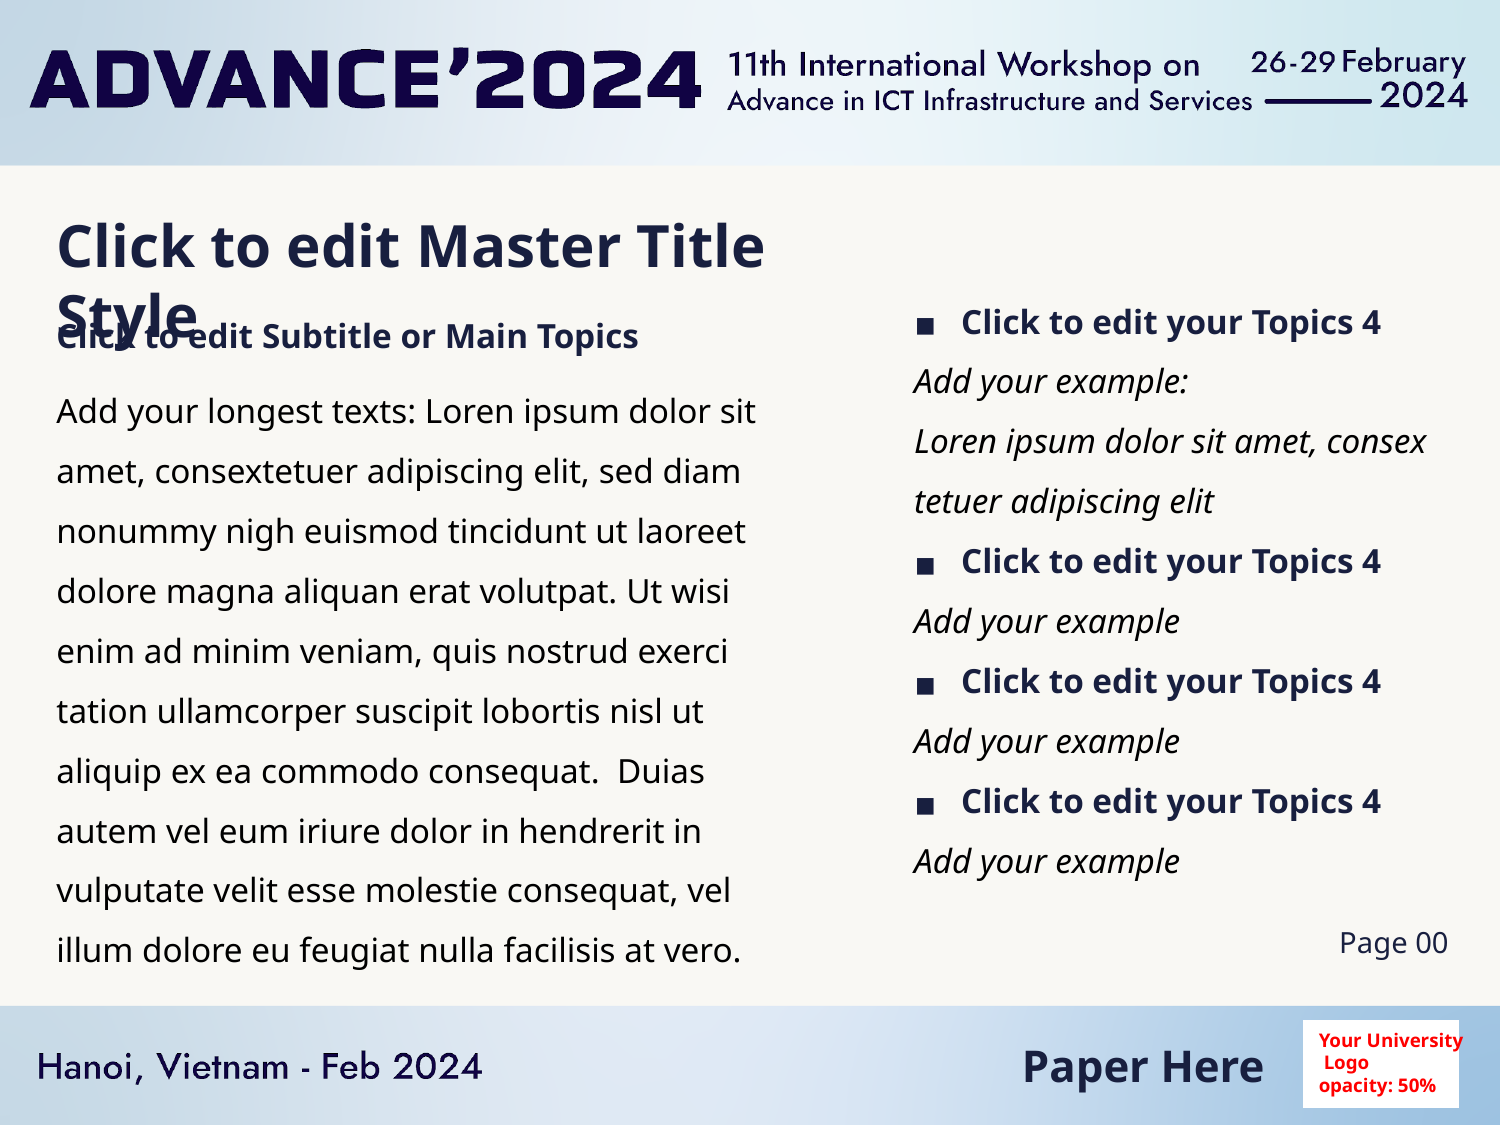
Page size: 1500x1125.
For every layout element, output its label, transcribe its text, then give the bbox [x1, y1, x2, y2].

text_box Click to edit your Topics 4 Add your example: Loren ipsum dolor sit amet, consextetuer adipiscing elit Click to edit your Topics 4 Add your example Click to edit your Topics 4 Add your example Click to edit your Topics 4 Add your example [899, 273, 1453, 888]
picture [0, 0, 1500, 1125]
text_box Click to edit Master Title Style [41, 202, 891, 308]
text_box Click to edit Subtitle or Main Topics [41, 308, 891, 363]
text_box Paper Here [520, 1030, 1280, 1099]
text_box Add your longest texts: Loren ipsum dolor sit amet, consextetuer adipiscing elit, sed diam nonummy nigh euismod tincidunt ut laoreet dolore magna aliquan erat volutpat. Ut wisi enim ad minim veniam, quis nostrud exerci tation ullamcorper suscipit lobortis nisl ut aliquip ex ea commodo consequat. Duias autem vel eum iriure dolor in hendrerit in vulputate velit esse molestie consequat, vel illum dolore eu feugiat nulla facilisis at vero. [41, 363, 819, 977]
text_box Page 00 [1324, 917, 1485, 968]
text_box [1303, 1020, 1479, 1107]
